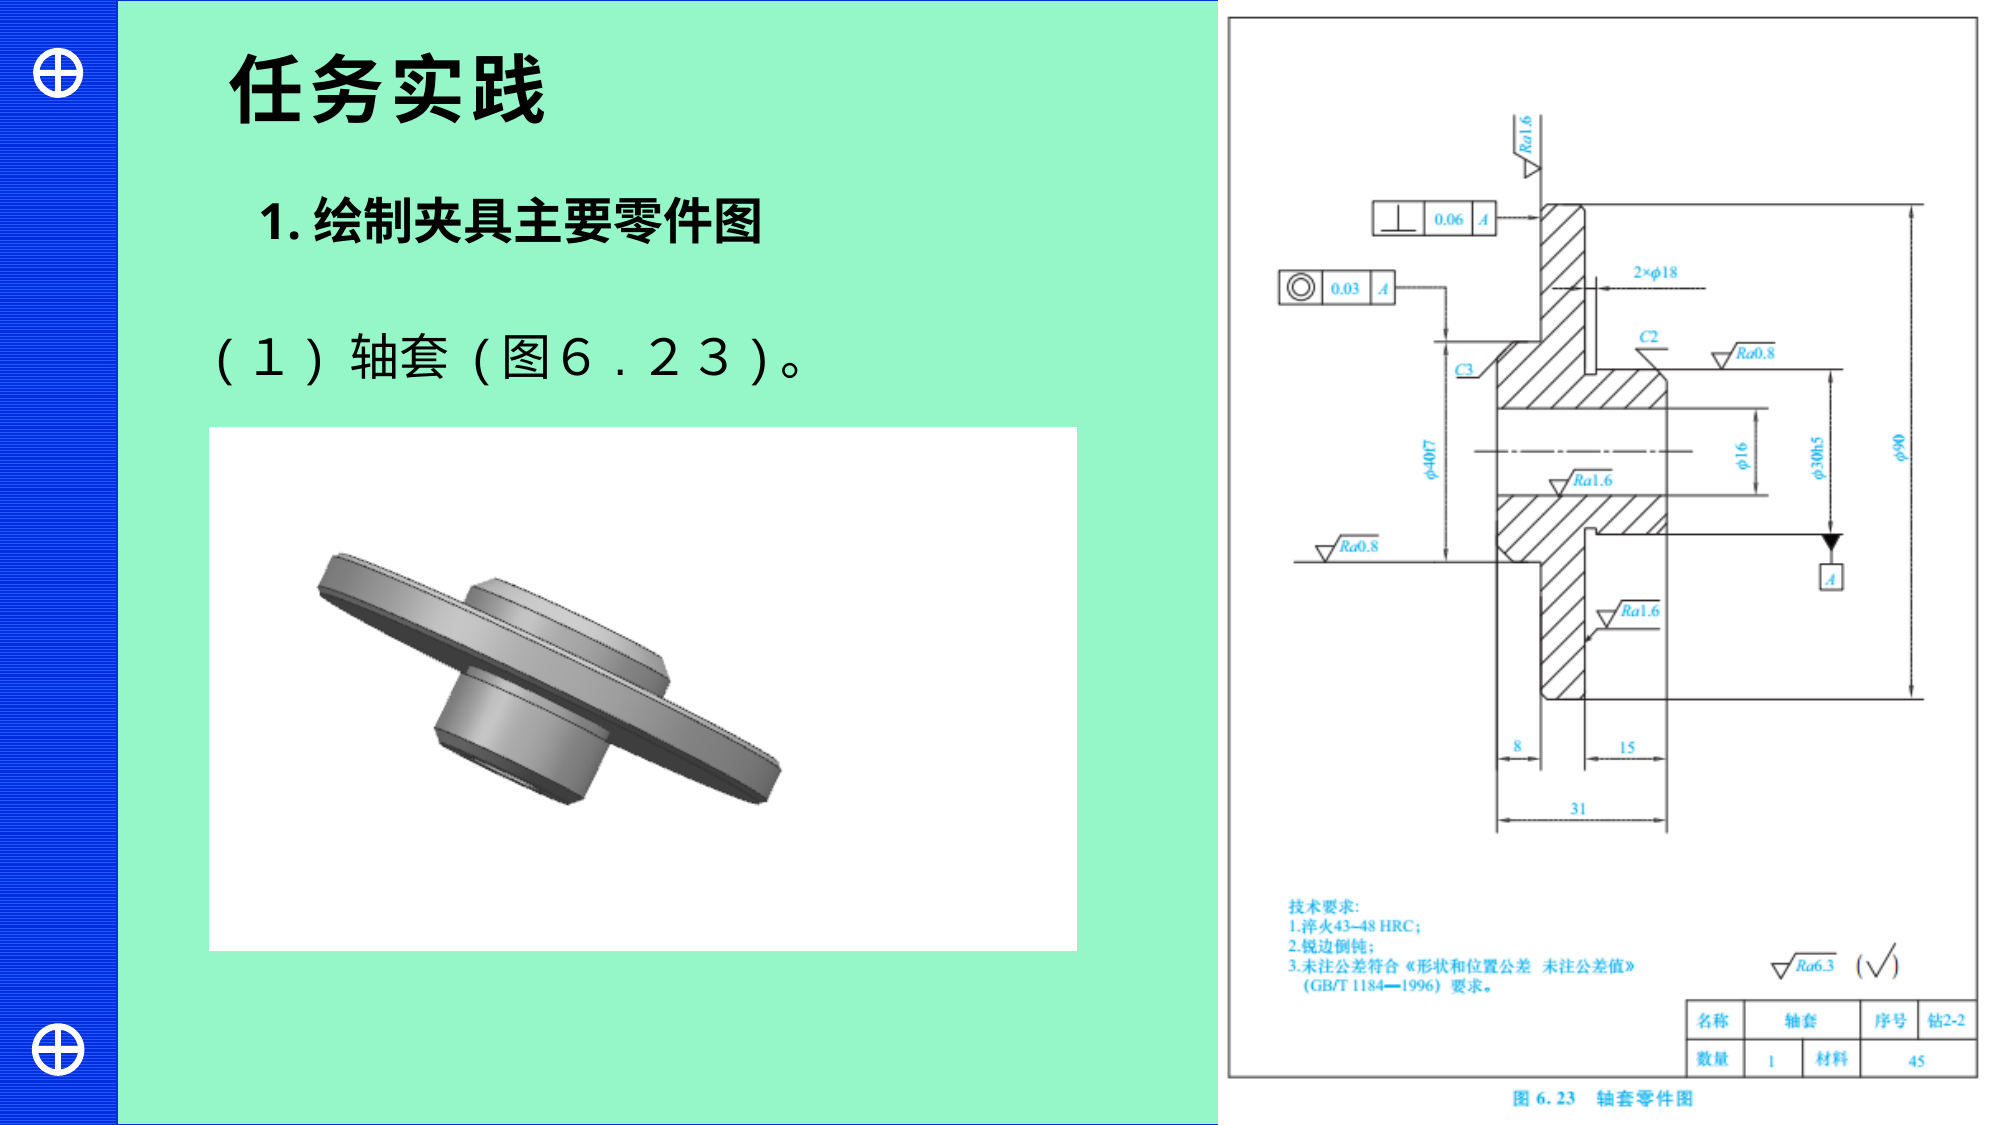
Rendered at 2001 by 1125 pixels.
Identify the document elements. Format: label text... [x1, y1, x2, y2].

text_box (１) 轴套 (图６.２３)。 [126, 287, 1218, 428]
text_box 任务实践 [126, 18, 1218, 140]
picture [1218, 0, 2000, 1125]
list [209, 427, 1077, 951]
text_box 1.绘制夹具主要零件图 [243, 182, 1218, 258]
